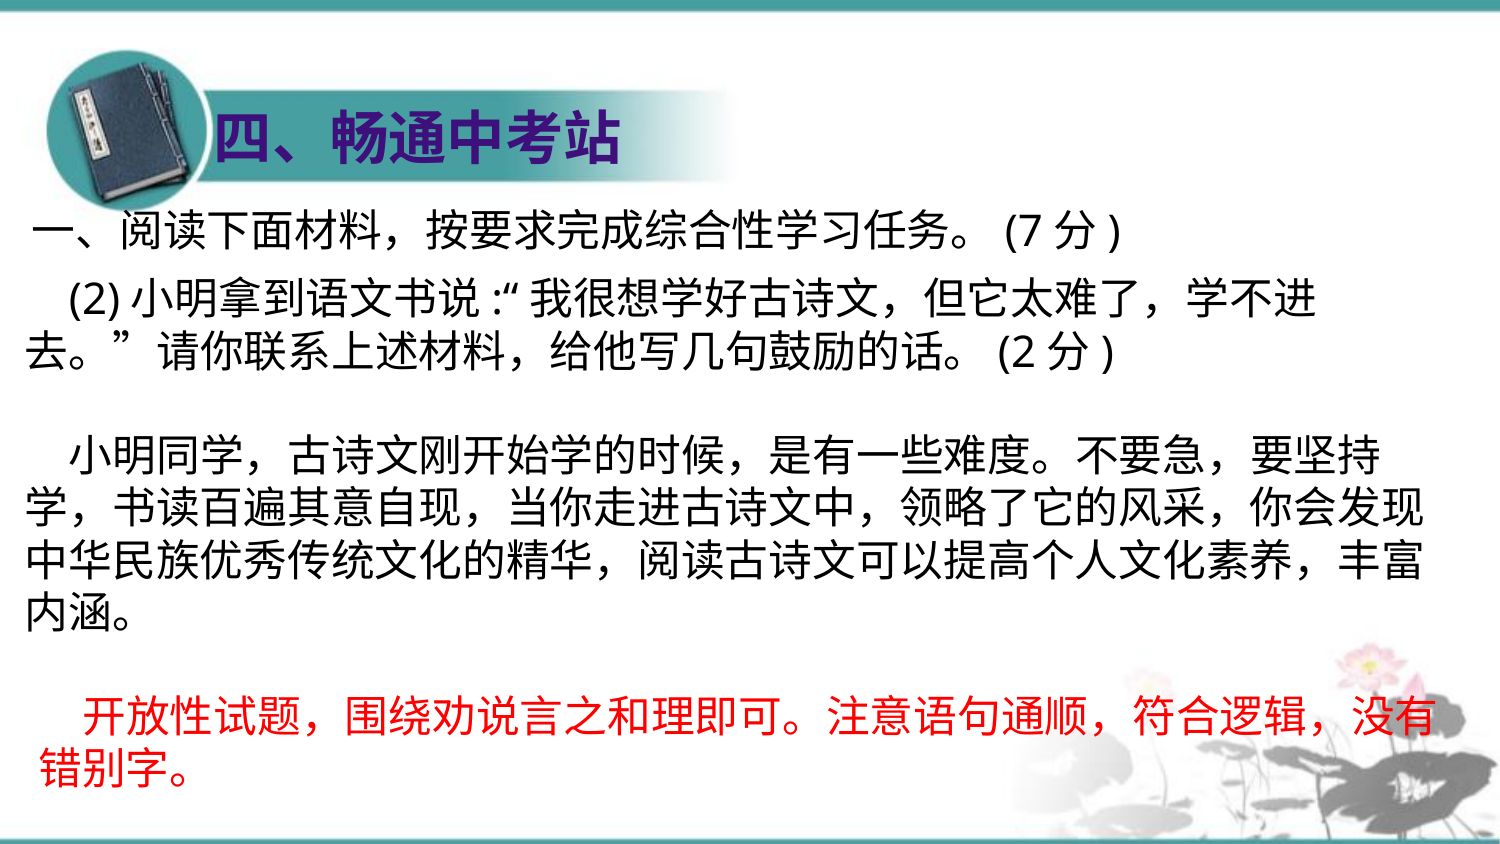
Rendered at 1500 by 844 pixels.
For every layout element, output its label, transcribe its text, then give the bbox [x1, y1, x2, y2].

text_box 四、畅通中考站 [199, 93, 668, 179]
text_box 小明同学，古诗文刚开始学的时候，是有一些难度。不要急，要坚持学，书读百遍其意自现，当你走进古诗文中，领略了它的风采，你会发现中华民族优秀传统文化的精华，阅读古诗文可以提高个人文化素养，丰富内涵。 [10, 420, 1481, 646]
picture [0, 0, 1500, 844]
text_box 一、阅读下面材料，按要求完成综合性学习任务。(7分) [17, 179, 1399, 263]
text_box 开放性试题，围绕劝说言之和理即可。注意语句通顺，符合逻辑，没有错别字。 [23, 680, 1468, 801]
text_box (2)小明拿到语文书说:“我很想学好古诗文，但它太难了，学不进去。”请你联系上述材料，给他写几句鼓励的话。(2分) [10, 263, 1455, 384]
